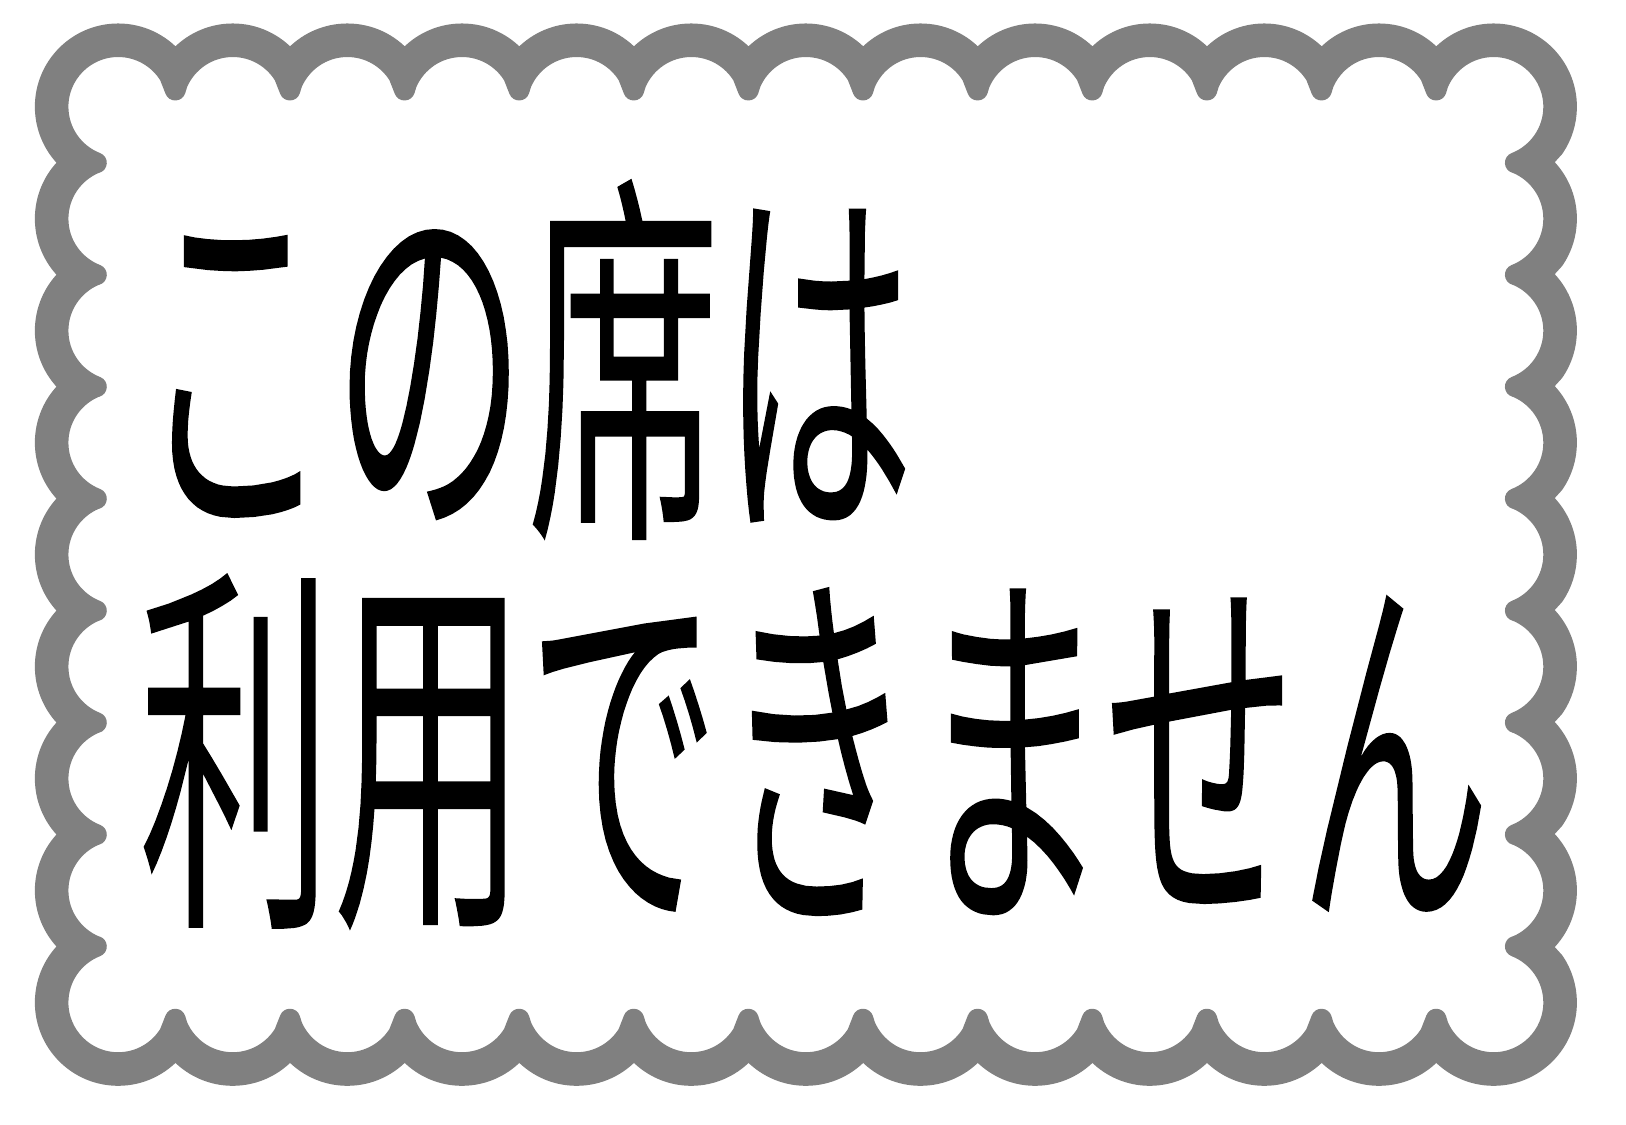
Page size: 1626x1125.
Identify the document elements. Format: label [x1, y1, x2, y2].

text_box [43, 31, 1569, 1078]
